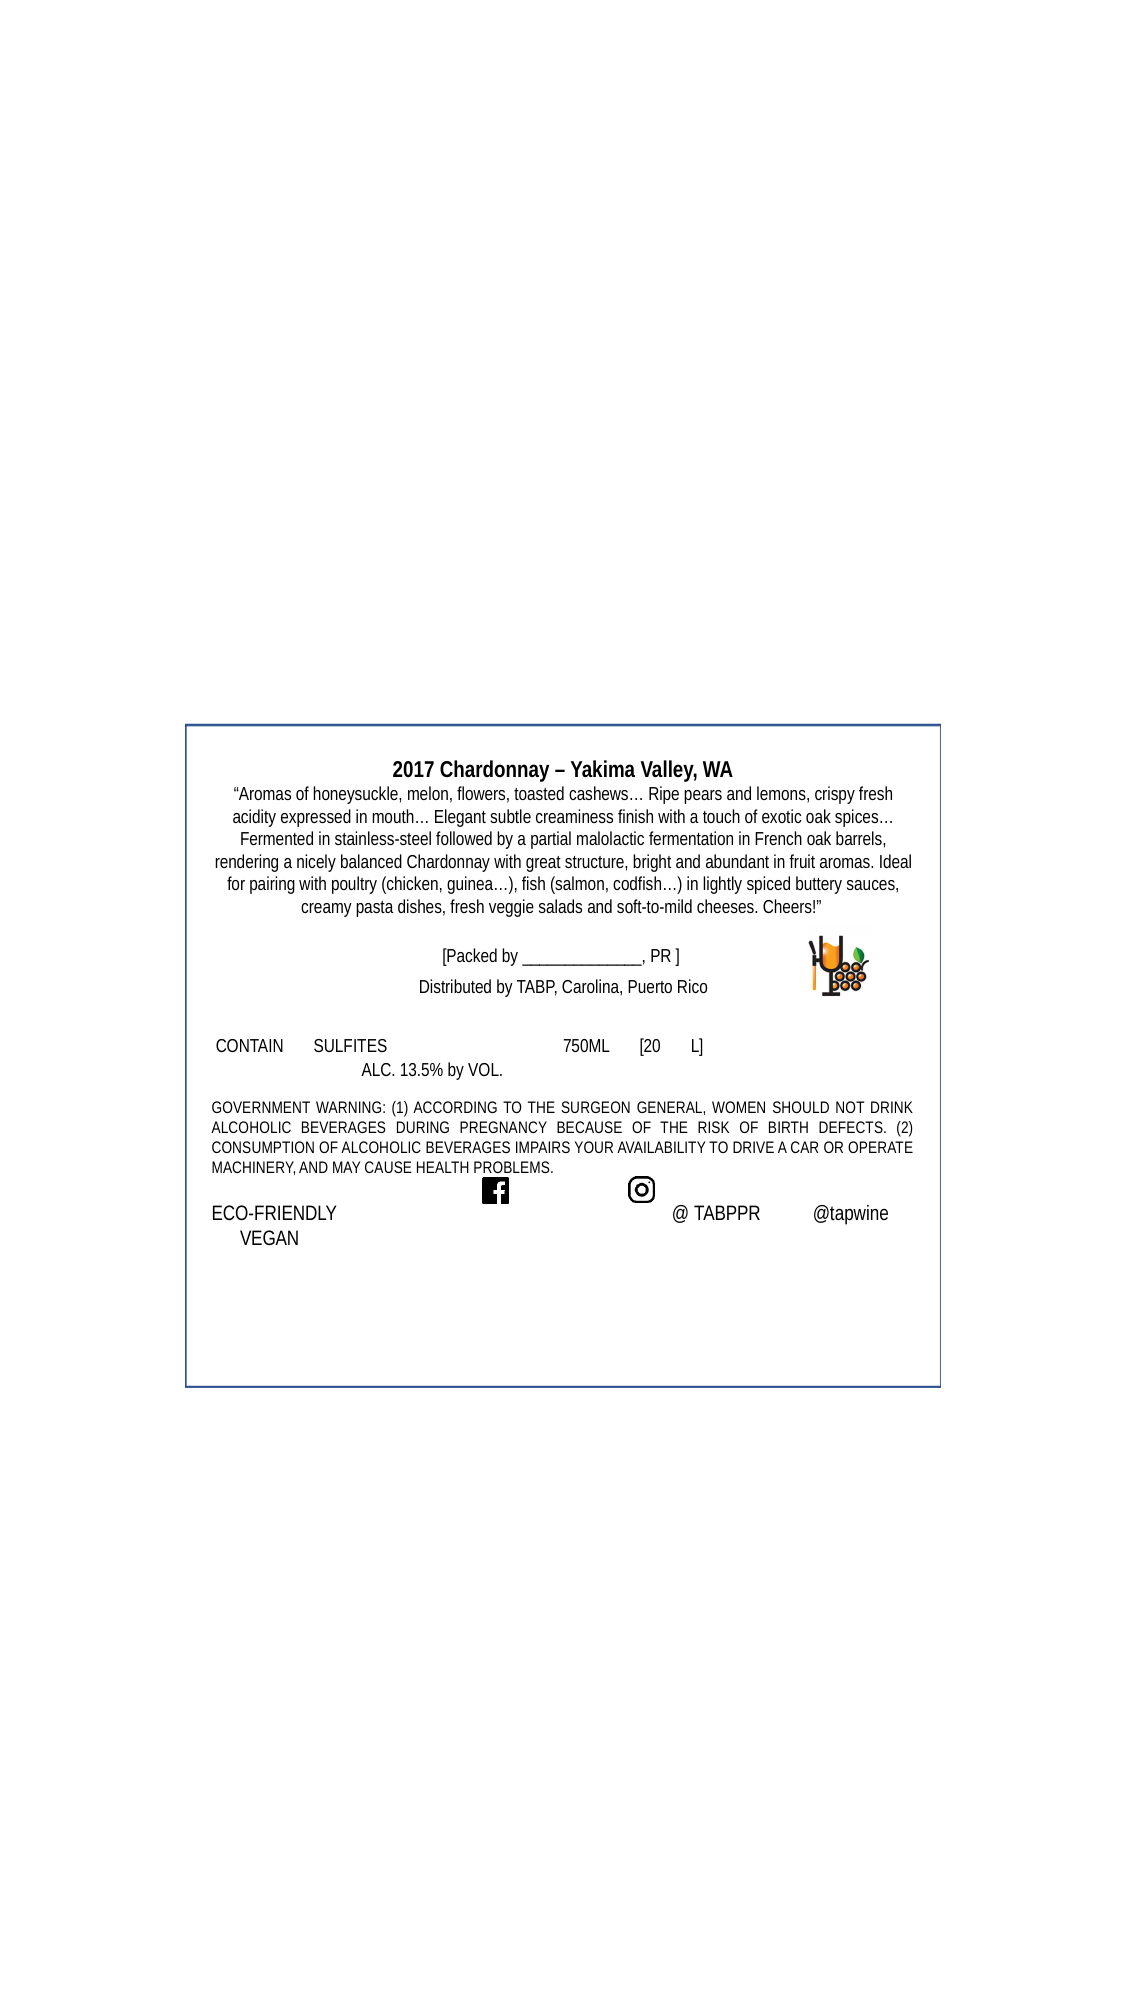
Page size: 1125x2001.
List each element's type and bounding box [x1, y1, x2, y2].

picture [803, 924, 874, 1000]
list [230, 677, 895, 1434]
picture [895, 724, 941, 1388]
picture [482, 1177, 509, 1204]
text_box [196, 747, 230, 1280]
picture [628, 1176, 655, 1203]
text_box [895, 747, 930, 1280]
picture [185, 724, 230, 1388]
